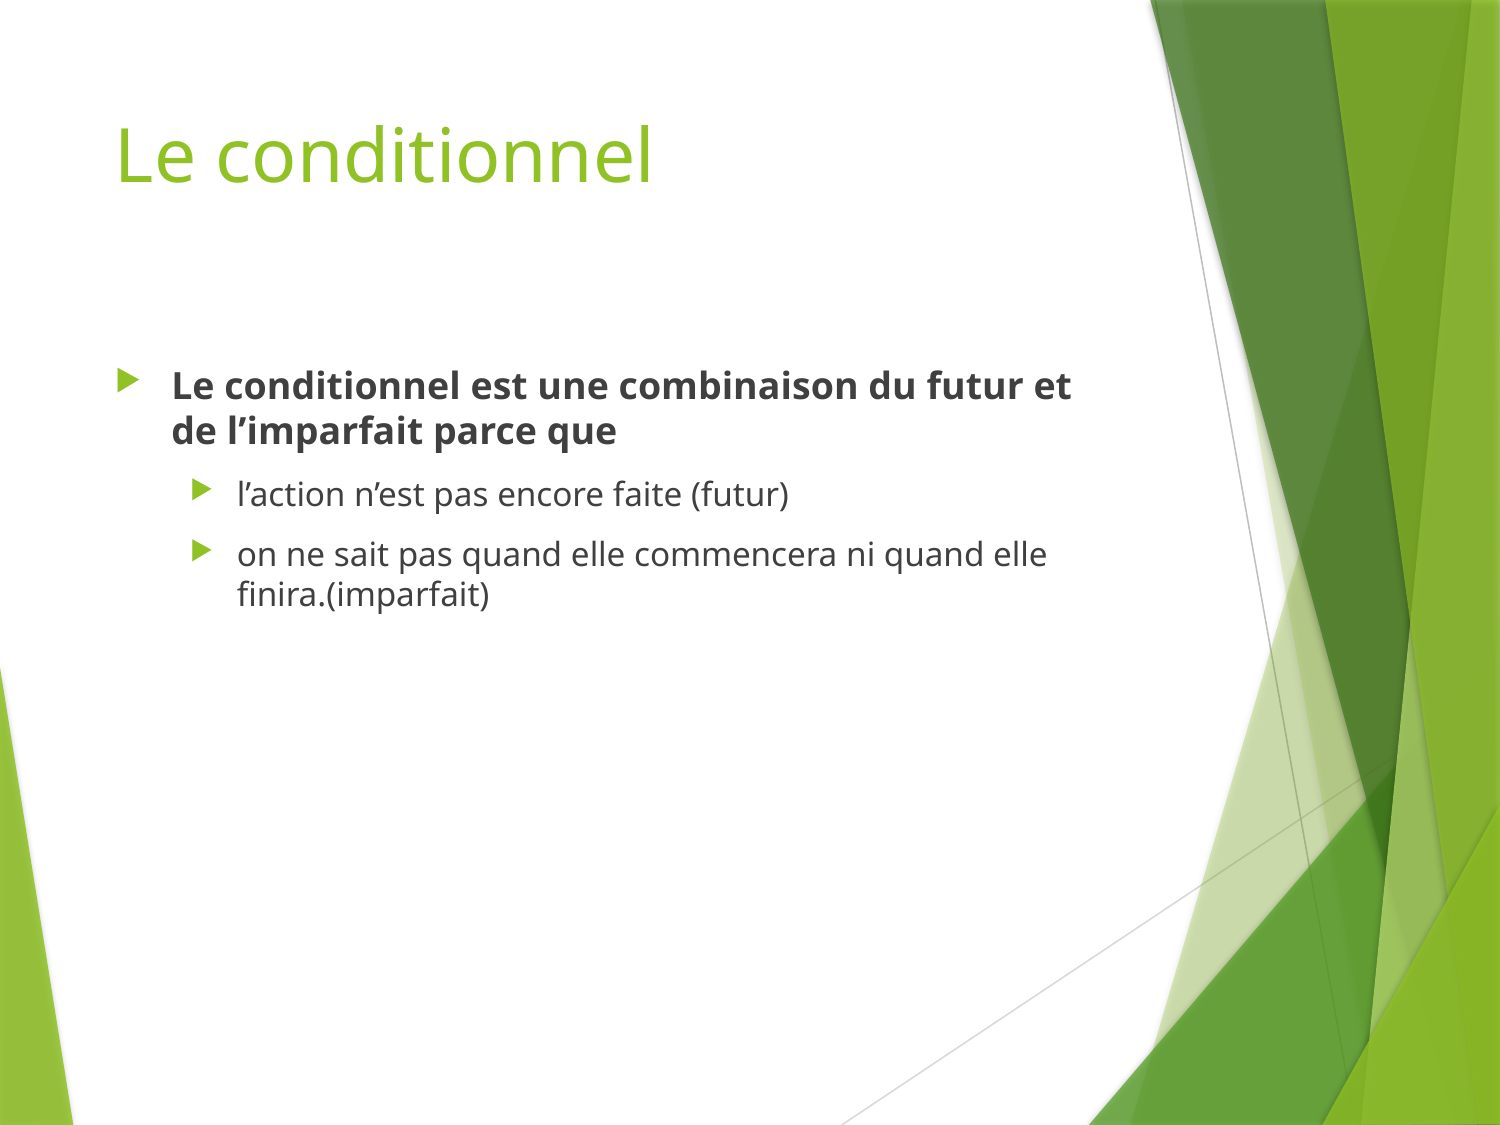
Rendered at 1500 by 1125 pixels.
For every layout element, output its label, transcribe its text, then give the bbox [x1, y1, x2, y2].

title Le conditionnel [99, 99, 1142, 317]
list Le conditionnel est une combinaison du futur et de l’imparfait parce que l’action n’est pas encore faite (futur) on ne sait pas quand elle commencera ni quand elle finira.(imparfait) [99, 354, 1142, 992]
